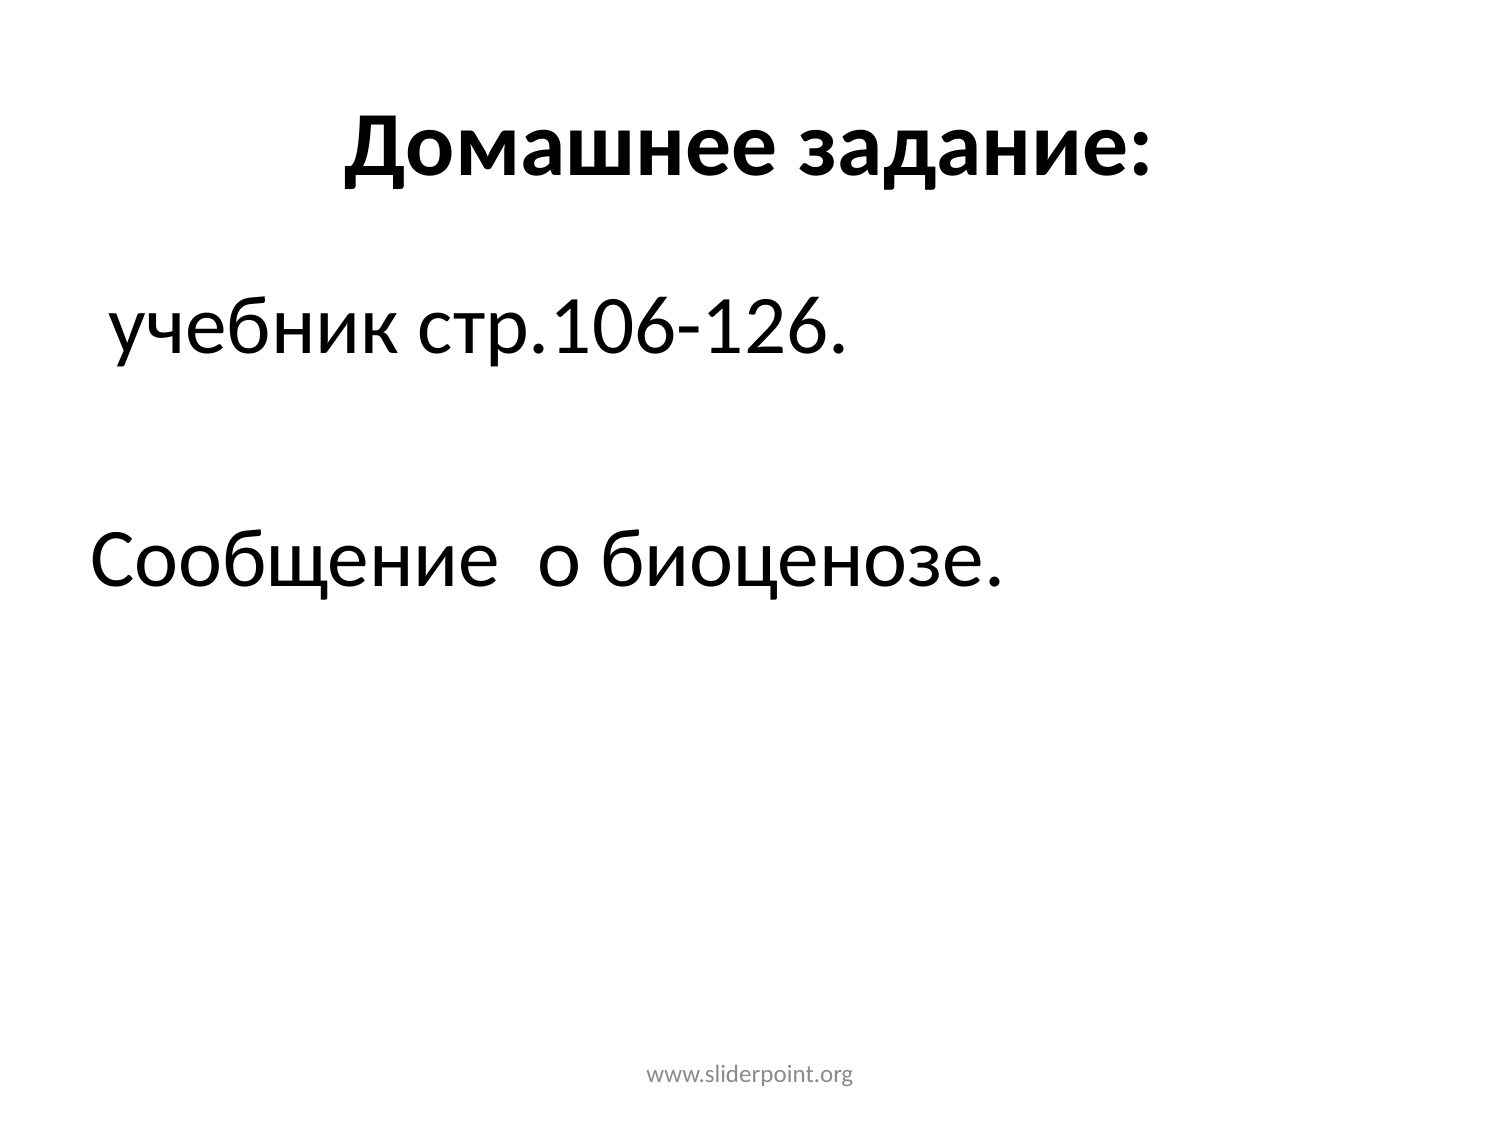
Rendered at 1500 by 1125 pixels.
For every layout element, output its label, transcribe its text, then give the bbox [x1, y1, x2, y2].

footer www.sliderpoint.org [512, 1042, 988, 1103]
list учебник стр.106-126. Сообщение о биоценозе. [75, 262, 1425, 1005]
title Домашнее задание: [75, 45, 1425, 233]
